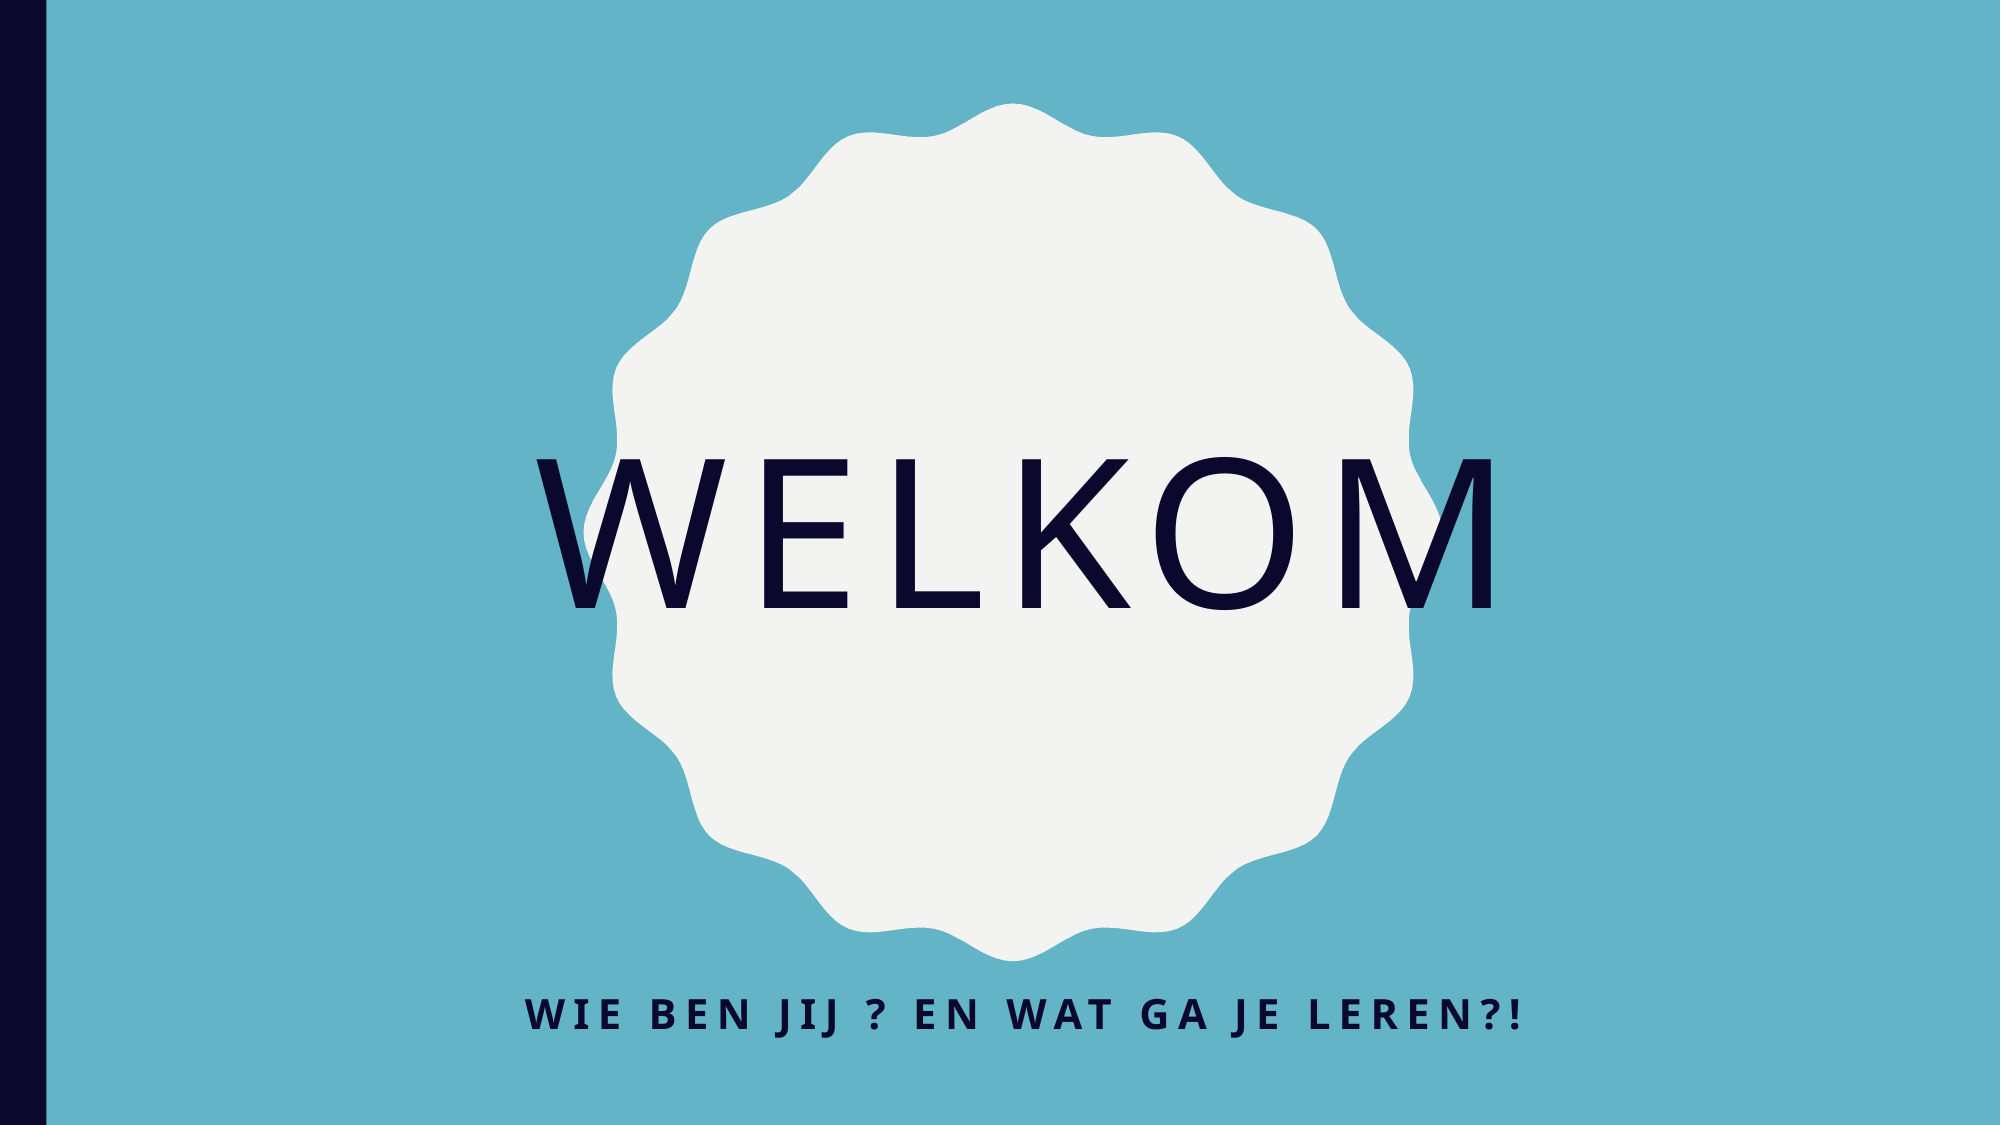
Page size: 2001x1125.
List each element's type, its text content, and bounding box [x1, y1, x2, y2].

subtitle Wie ben jij ? En wat ga je leren?! [363, 980, 1684, 1103]
title Welkom [176, 180, 1870, 902]
